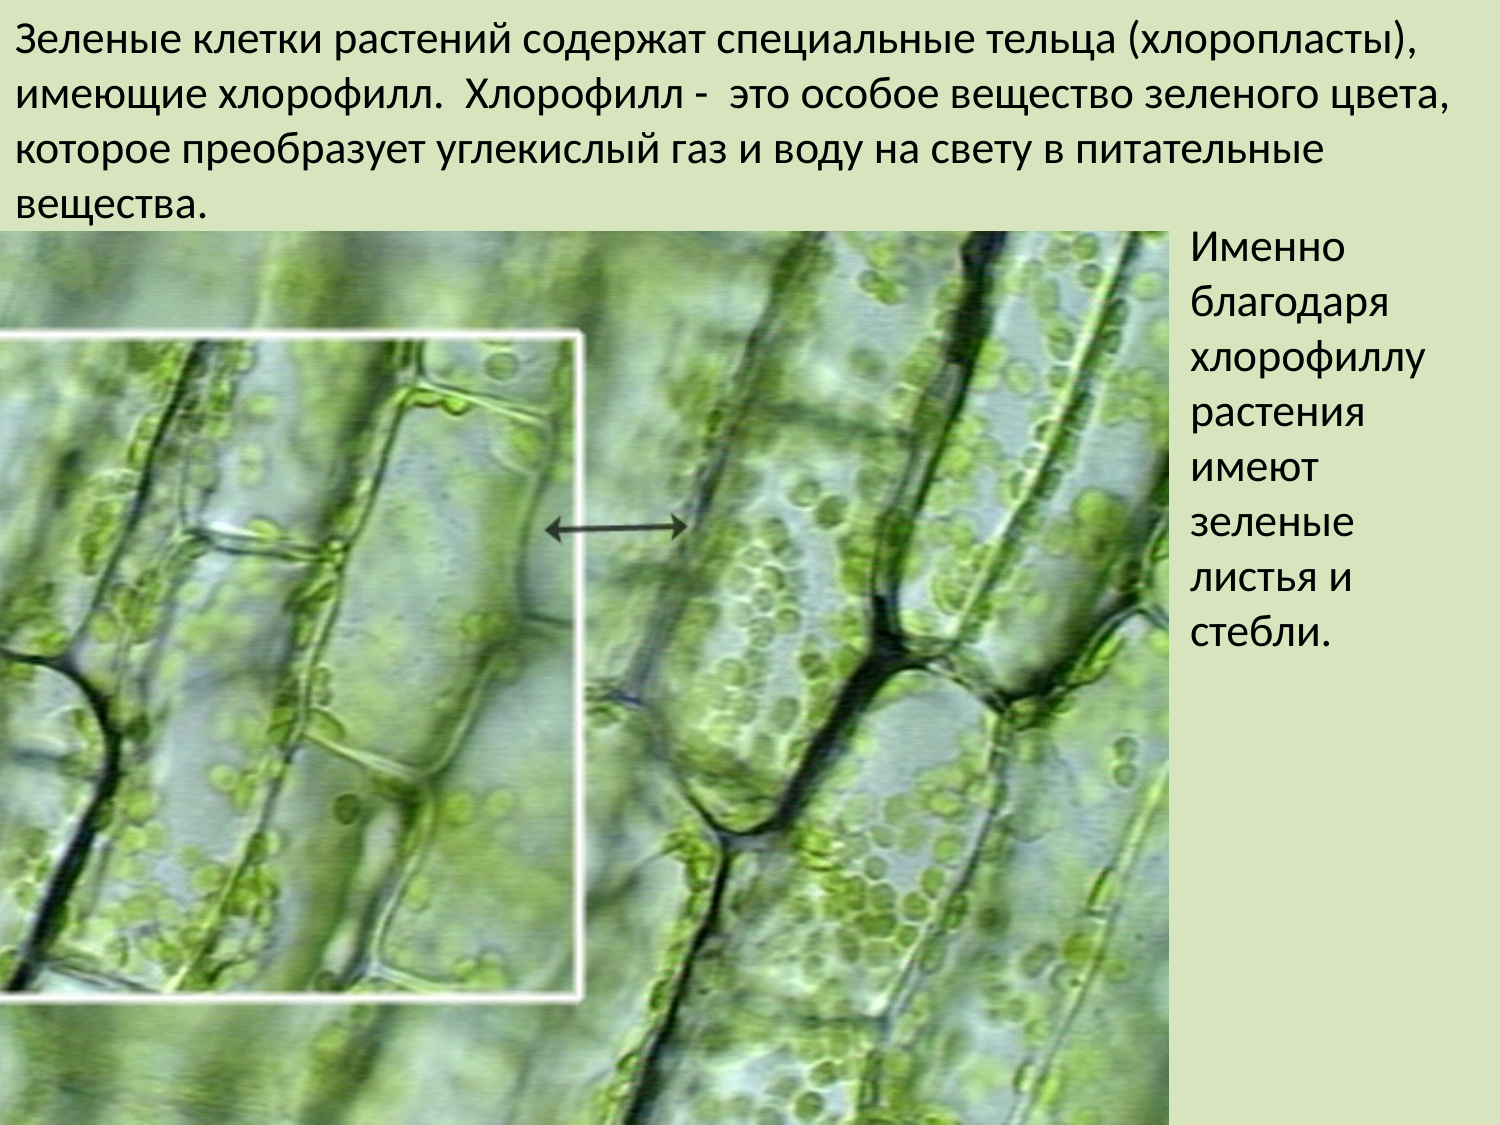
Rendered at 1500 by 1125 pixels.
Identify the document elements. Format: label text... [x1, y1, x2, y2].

picture [0, 231, 1170, 1125]
text_box Зеленые клетки растений содержат специальные тельца (хлоропласты), имеющие хлорофилл. Хлорофилл - это особое вещество зеленого цвета, которое преобразует углекислый газ и воду на свету в питательные вещества. [0, 0, 1500, 235]
text_box Именно благодаря хлорофиллу растения имеют зеленые листья и стебли. [1175, 207, 1500, 663]
